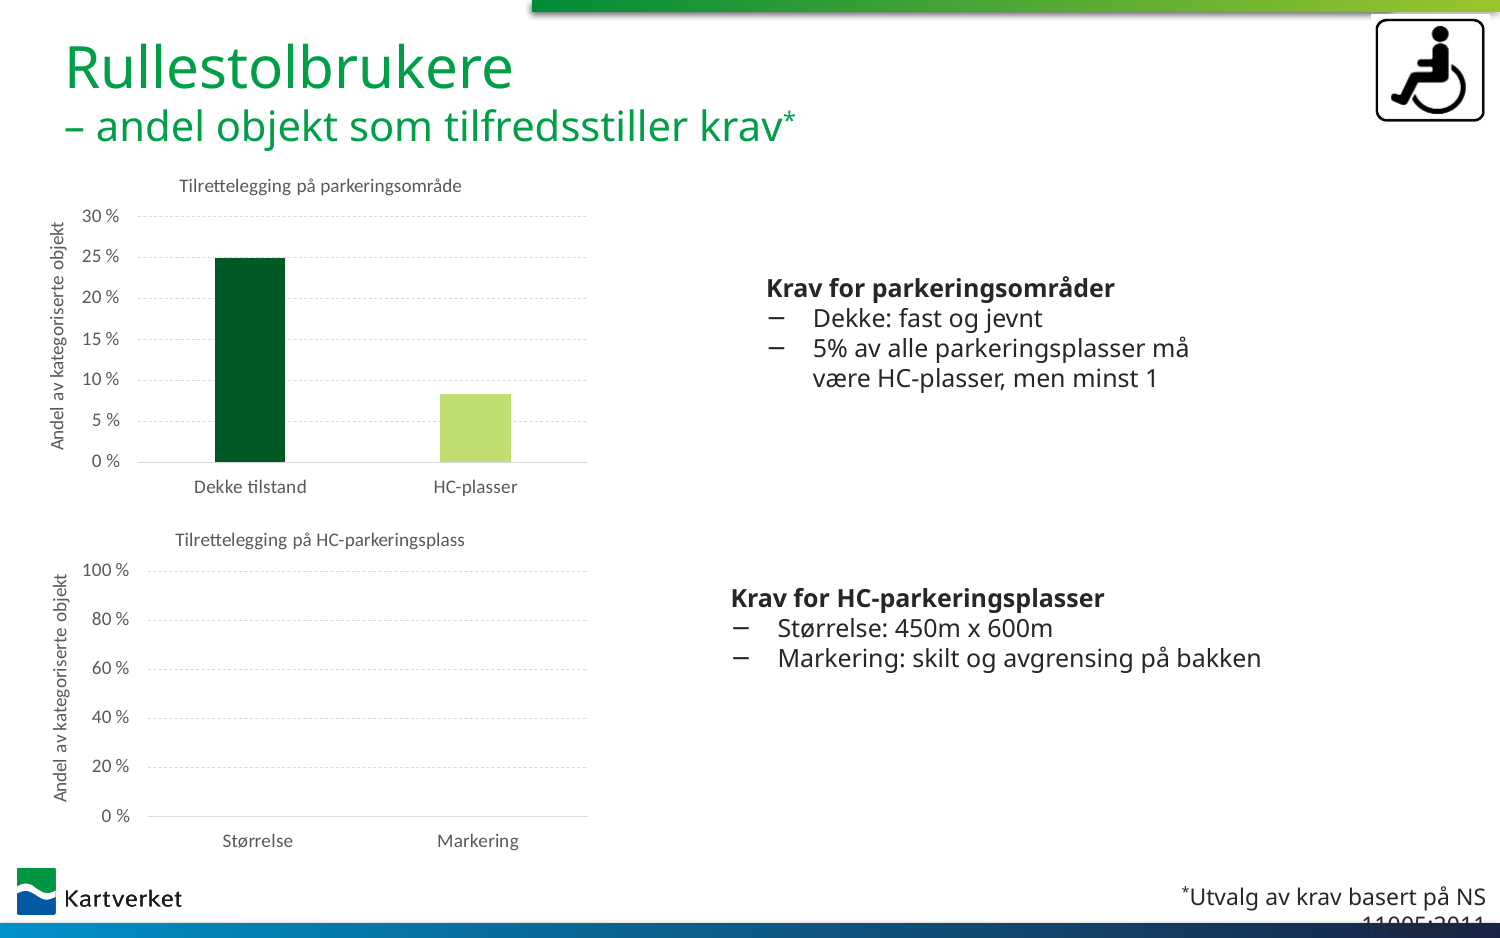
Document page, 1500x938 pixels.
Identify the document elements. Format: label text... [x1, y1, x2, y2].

text_box Krav for HC-parkeringsplasser Størrelse: 450m x 600m Markering: skilt og avgrensing på bakken [715, 574, 1278, 680]
text_box *Utvalg av krav basert på NS 11005:2011 [1068, 873, 1500, 938]
picture [41, 166, 599, 505]
picture [1371, 13, 1491, 127]
text_box Rullestolbrukere – andel objekt som tilfredsstiller krav* [49, 23, 1431, 158]
picture [41, 520, 599, 859]
text_box Krav for parkeringsområder Dekke: fast og jevnt 5% av alle parkeringsplasser må være HC-plasser, men minst 1 [751, 264, 1232, 400]
